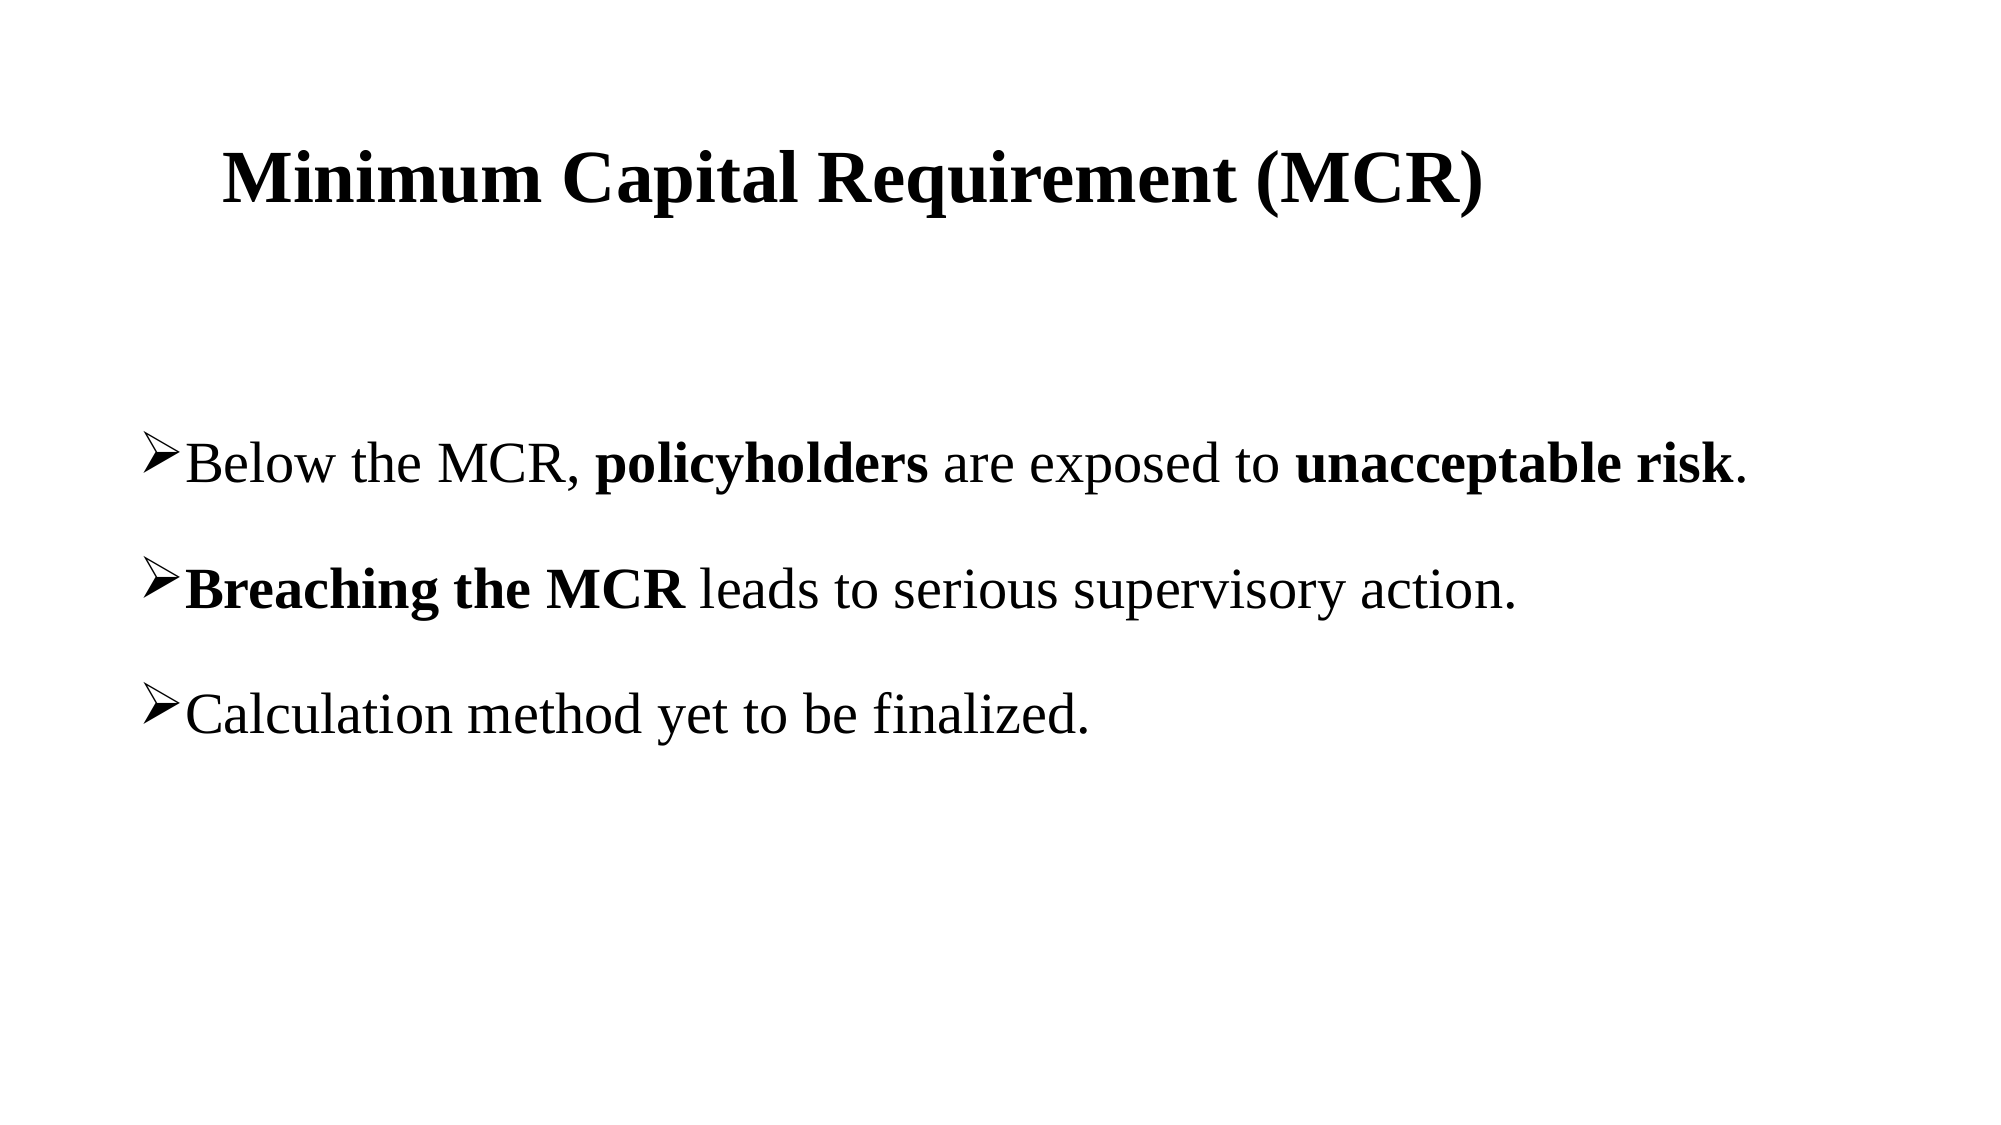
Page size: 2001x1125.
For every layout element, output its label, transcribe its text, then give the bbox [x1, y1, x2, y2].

list Below the MCR, policyholders are exposed to unacceptable risk. Breaching the MCR leads to serious supervisory action. Calculation method yet to be finalized. [123, 381, 1832, 814]
title Minimum Capital Requirement (MCR) [207, 124, 1618, 233]
